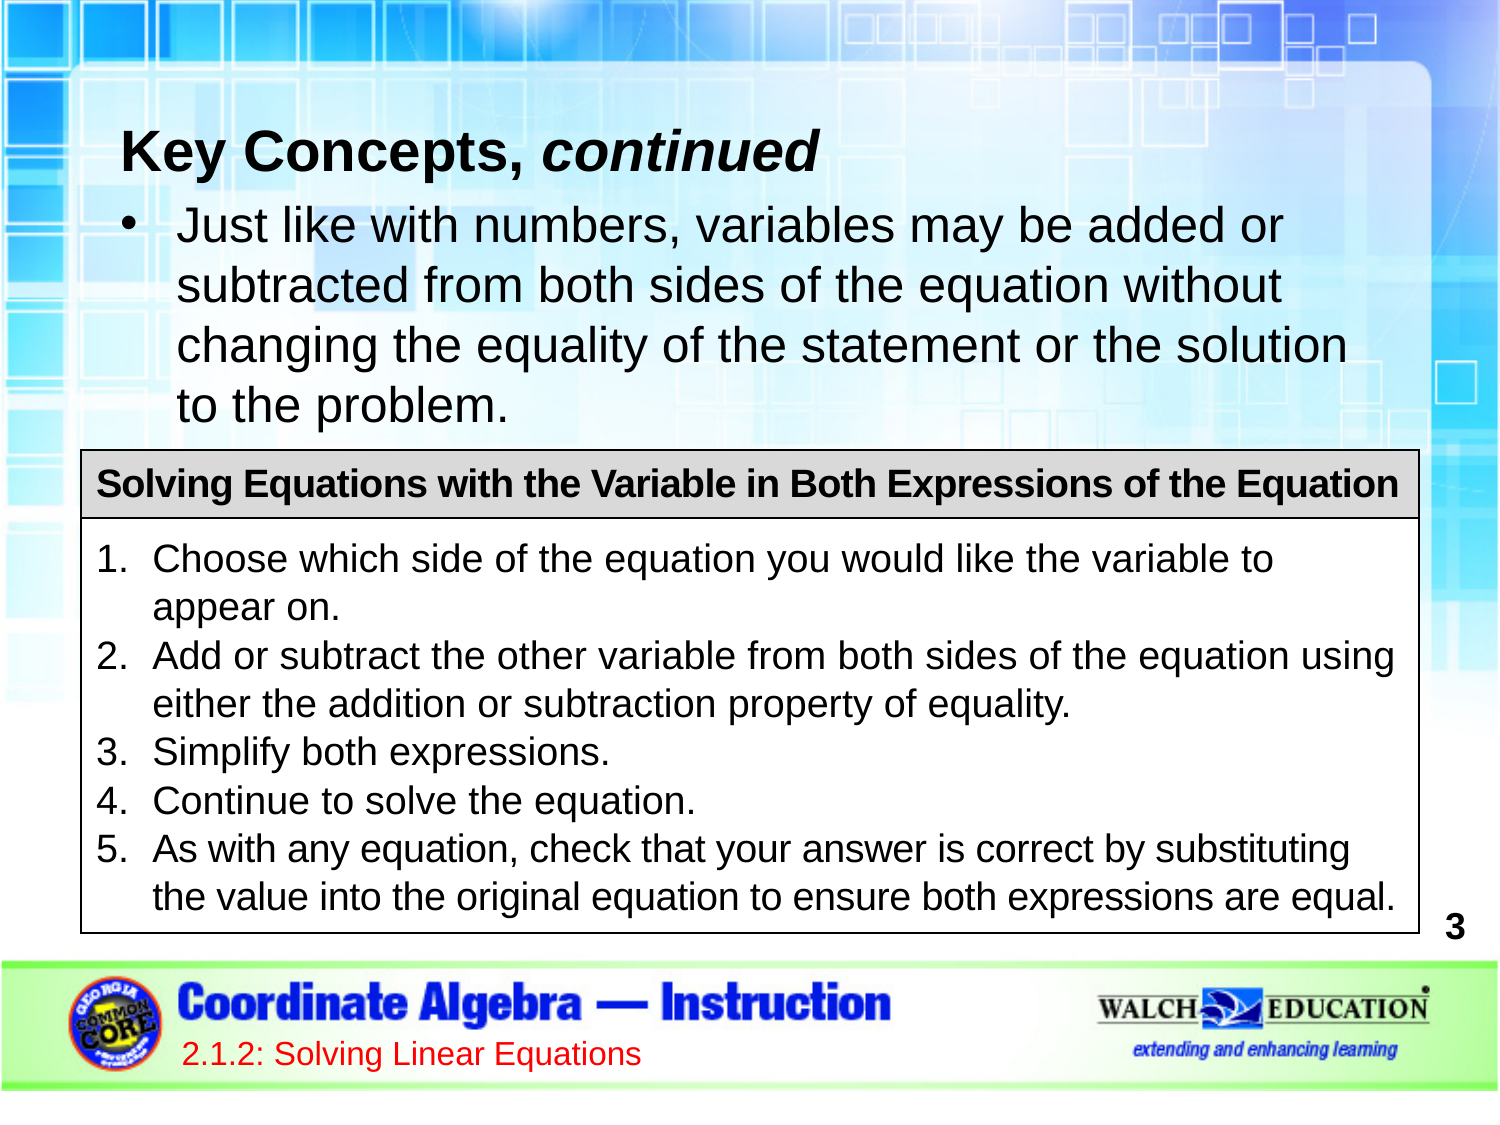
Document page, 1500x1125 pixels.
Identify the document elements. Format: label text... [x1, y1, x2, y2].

subtitle Key Concepts, continued Just like with numbers, variables may be added or subtracted from both sides of the equation without changing the equality of the statement or the solution to the problem. [105, 105, 1394, 449]
table_header Solving Equations with the Variable in Both Expressions of the Equation [82, 451, 1418, 517]
picture [1, 0, 1500, 1091]
table_cell Choose which side of the equation you would like the variable to appear on. Add or subtract the other variable from both sides of the equation using either the addition or subtraction property of equality. Simplify both expressions. Continue to solve the equation. As with any equation, check that your answer is correct by substituting the value into the original equation to ensure both expressions are equal. [82, 519, 1418, 932]
slide_number 3 [1361, 901, 1481, 949]
list 2.1.2: Solving Linear Equations [166, 1024, 1074, 1069]
